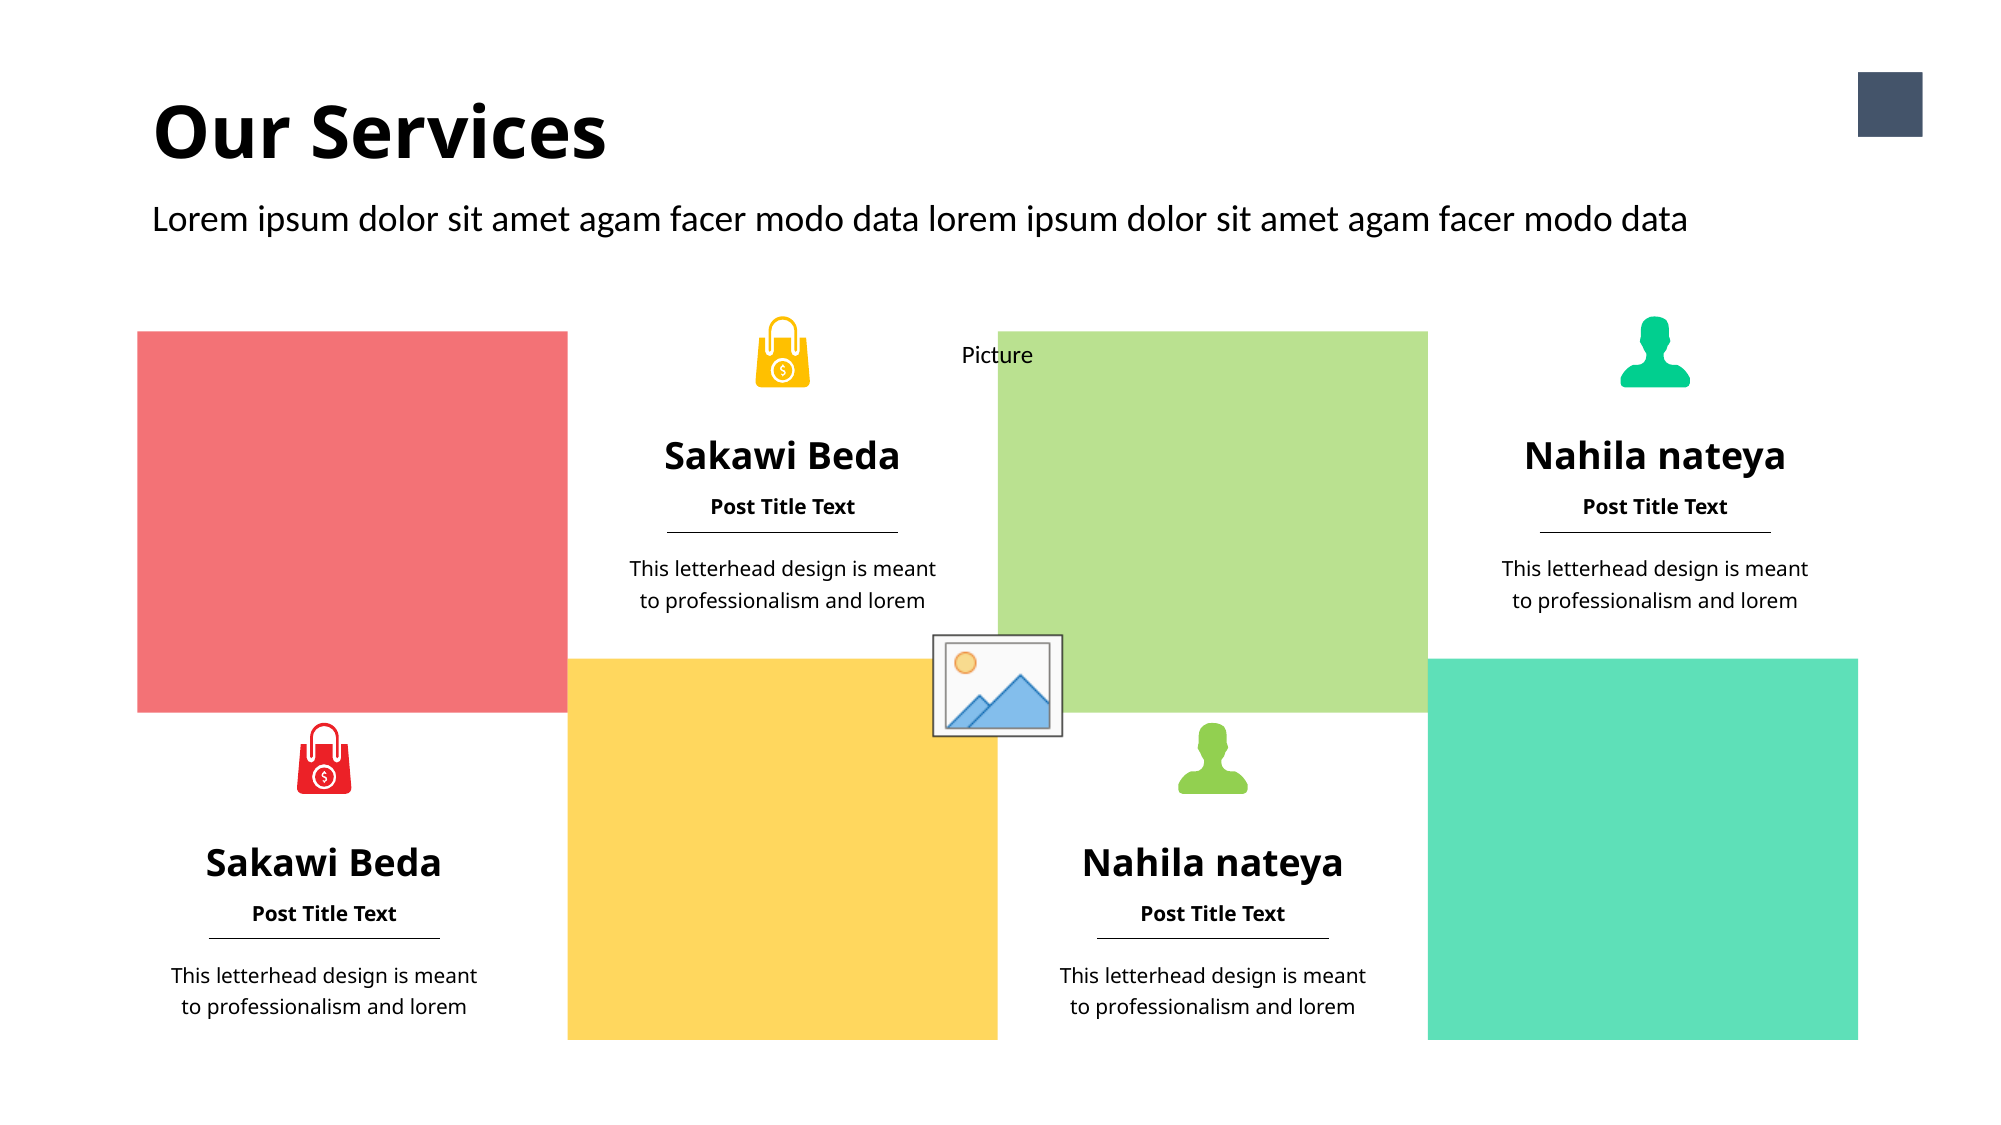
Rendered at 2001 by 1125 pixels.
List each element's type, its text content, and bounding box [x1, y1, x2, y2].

slide_number 8 [1863, 78, 1927, 130]
text_box [1640, 316, 1669, 331]
title Our Services [137, 78, 1863, 186]
subtitle Lorem ipsum dolor sit amet agam facer modo data lorem ipsum dolor sit amet agam facer modo data [137, 186, 1863, 227]
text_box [754, 316, 811, 331]
text_box [1857, 71, 1924, 78]
text_box [1863, 130, 1924, 138]
picture [137, 331, 1859, 1040]
